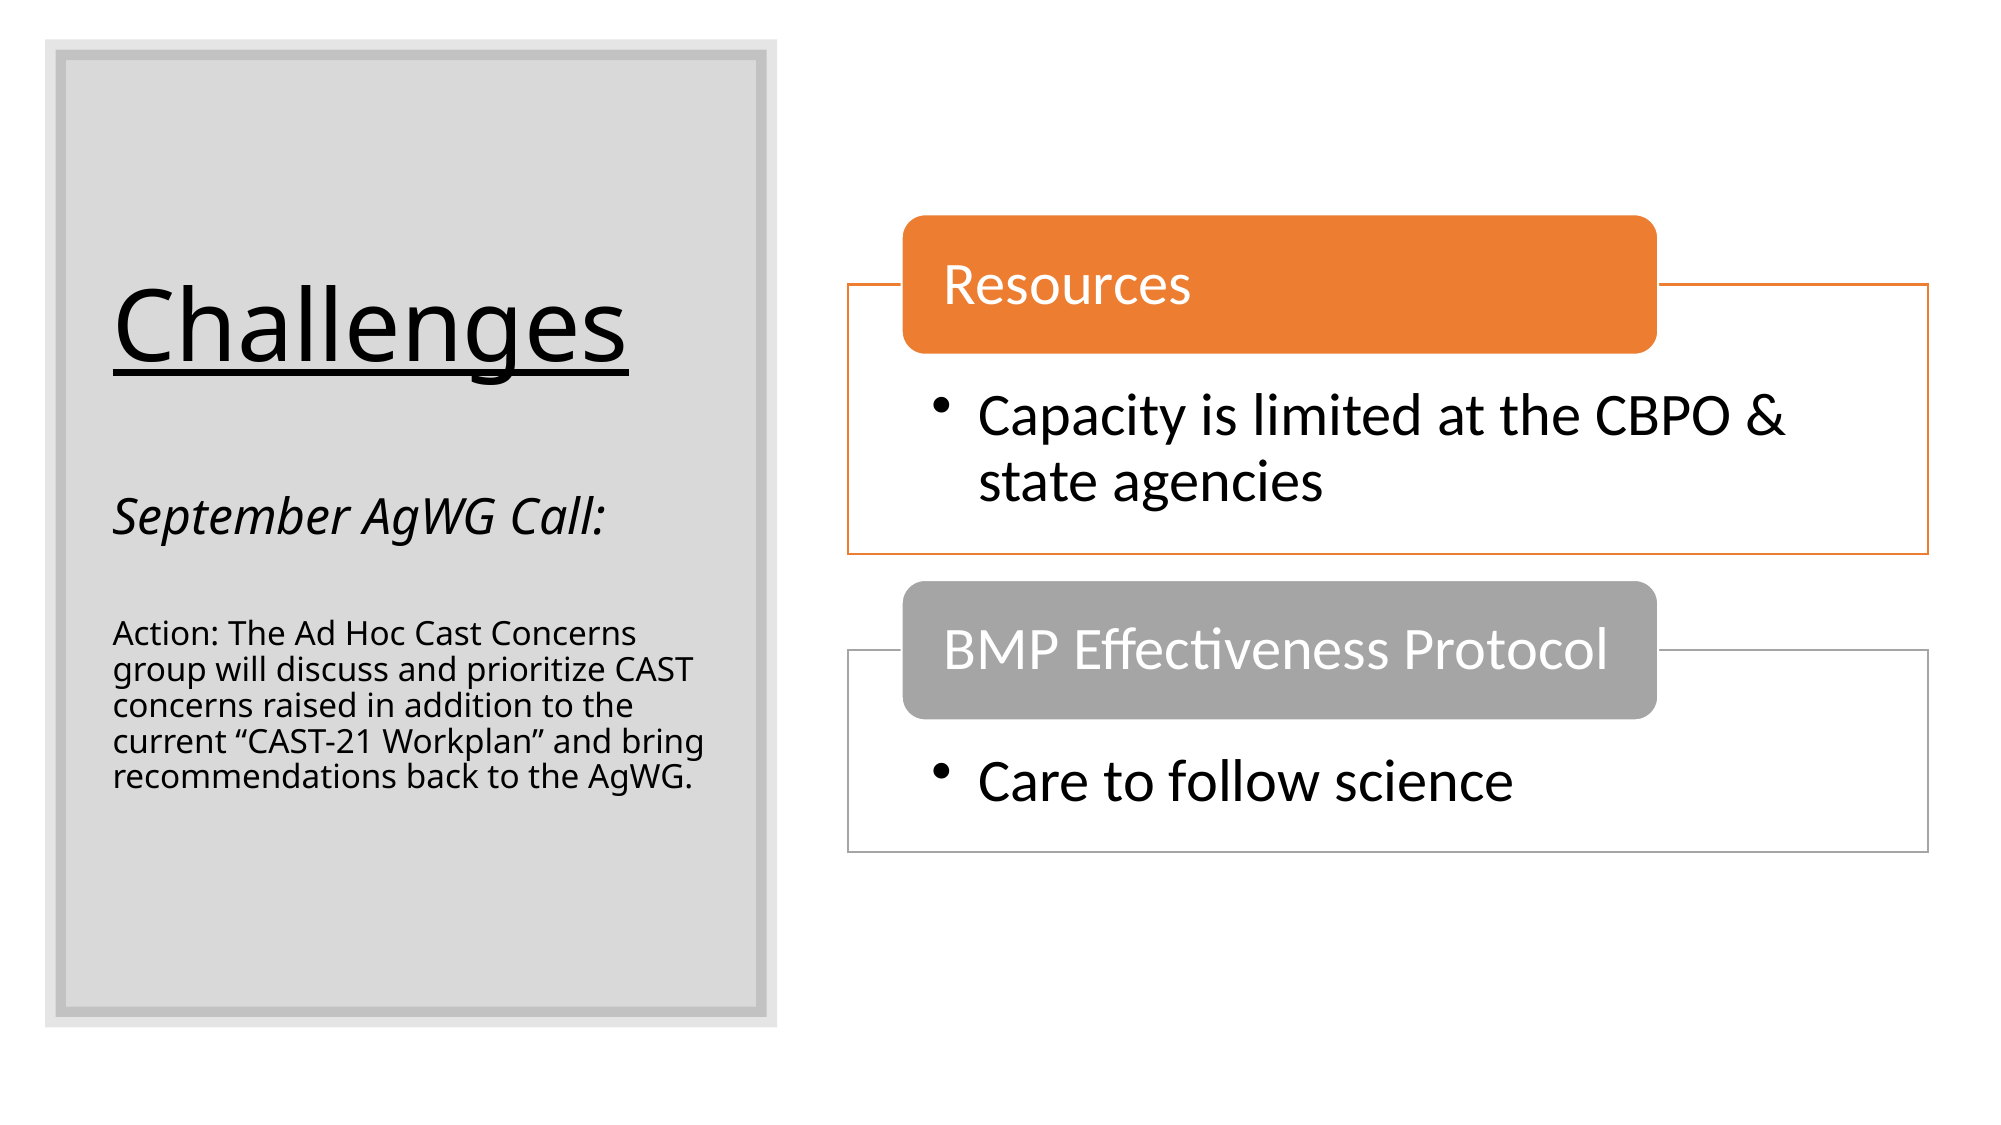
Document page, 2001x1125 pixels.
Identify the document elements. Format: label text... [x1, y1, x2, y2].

title Challenges September AgWG Call: Action: The Ad Hoc Cast Concerns group will discuss and prioritize CAST concerns raised in addition to the current “CAST-21 Workplan” and bring recommendations back to the AgWG. [97, 104, 722, 967]
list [847, 49, 1929, 1018]
text_box [54, 49, 768, 1018]
